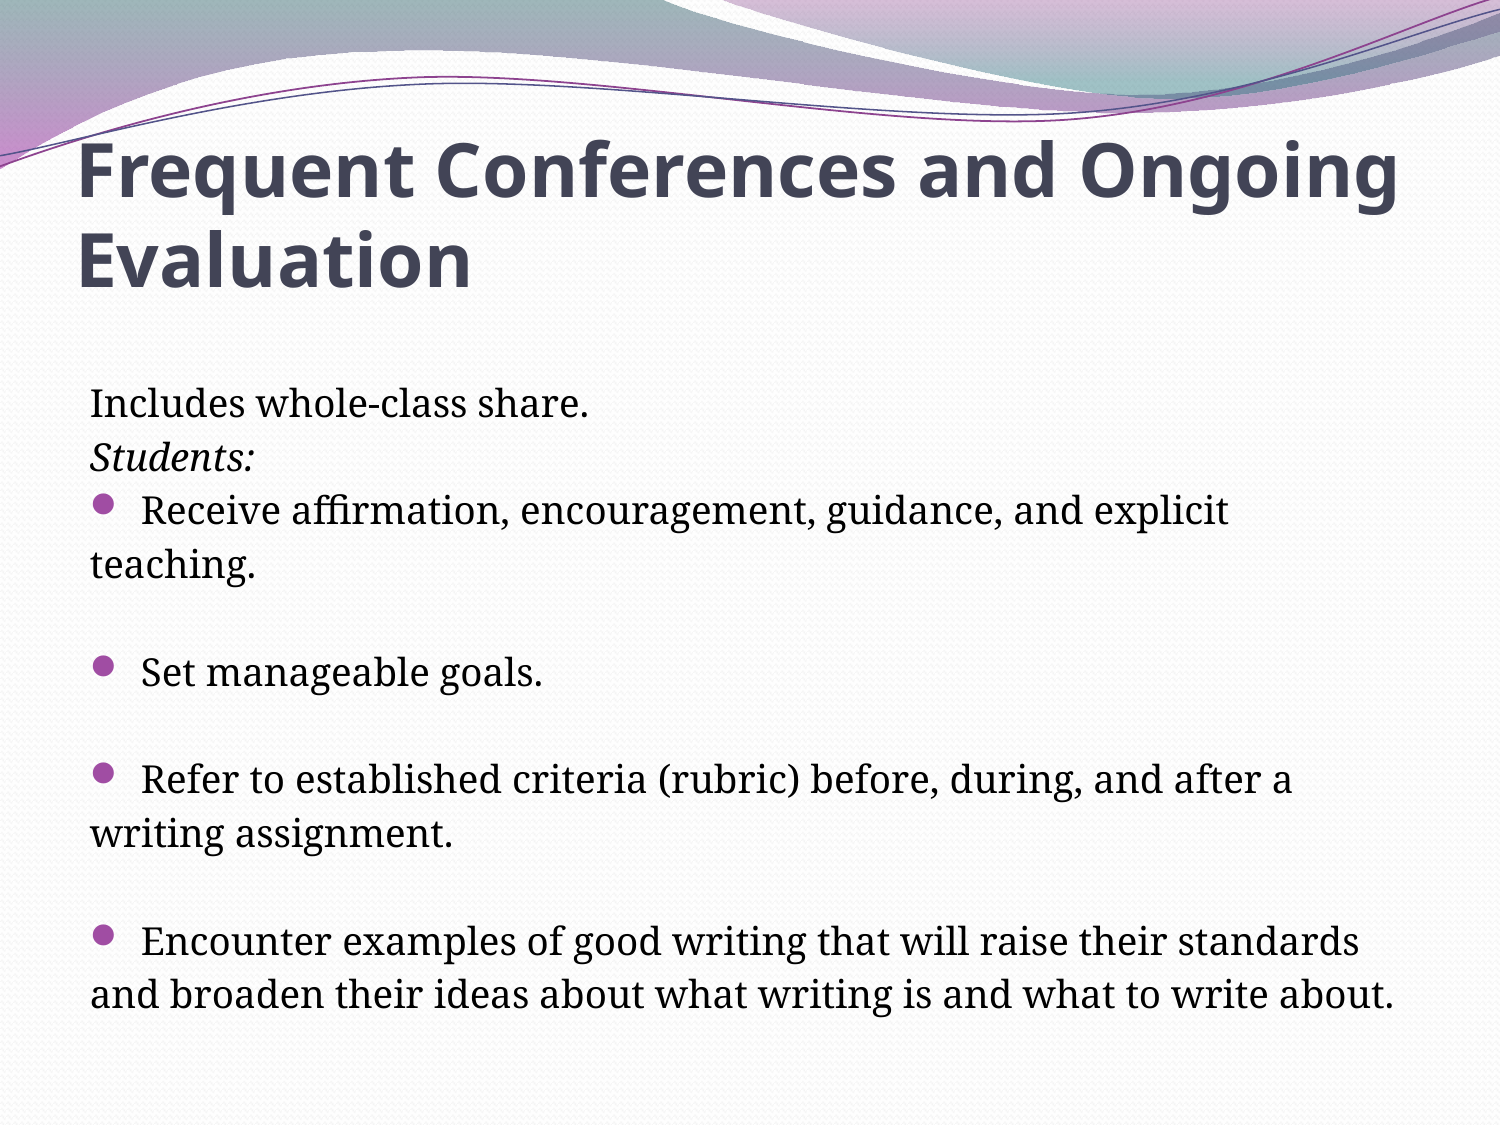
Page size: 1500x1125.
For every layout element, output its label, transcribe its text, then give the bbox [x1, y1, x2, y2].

list Includes whole-class share. Students: Receive affirmation, encouragement, guidance, and explicit teaching. Set manageable goals. Refer to established criteria (rubric) before, during, and after a writing assignment. Encounter examples of good writing that will raise their standards and broaden their ideas about what writing is and what to write about. [75, 317, 1425, 1038]
title Frequent Conferences and Ongoing Evaluation [75, 115, 1425, 303]
